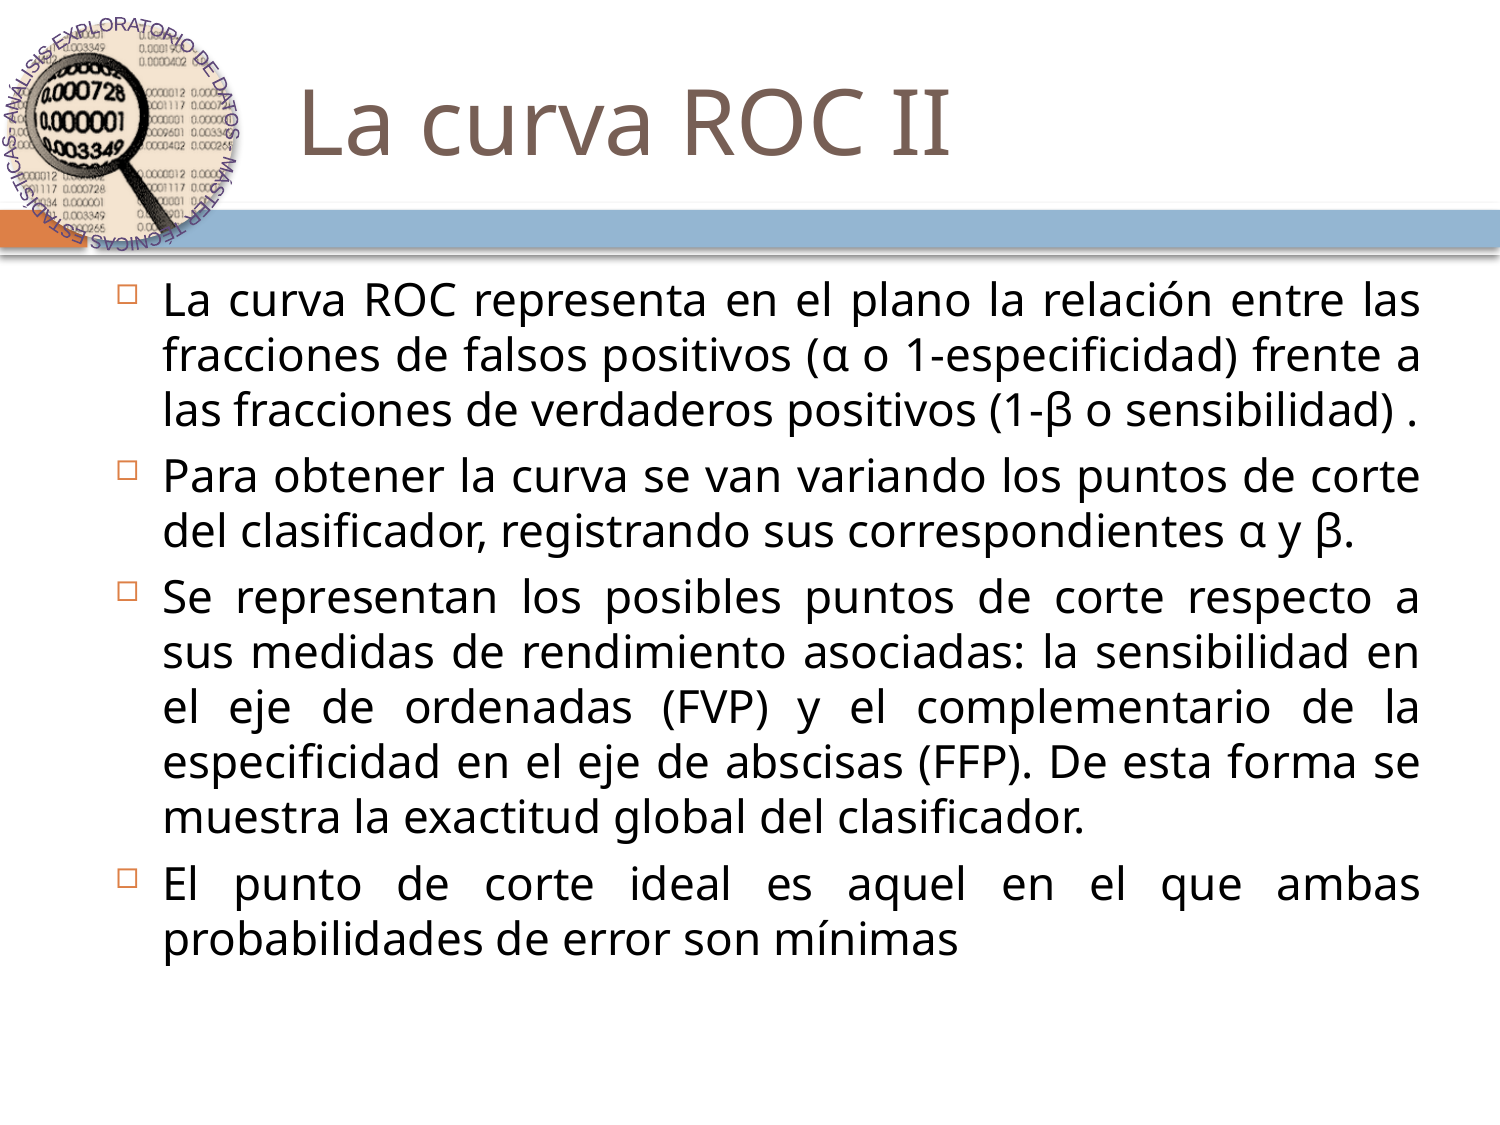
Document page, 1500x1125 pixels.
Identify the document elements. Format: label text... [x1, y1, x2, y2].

title La curva ROC II [281, 37, 1454, 201]
list La curva ROC representa en el plano la relación entre las fracciones de falsos positivos (α o 1-especificidad) frente a las fracciones de verdaderos positivos (1-β o sensibilidad) . Para obtener la curva se van variando los puntos de corte del clasificador, registrando sus correspondientes α y β. Se representan los posibles puntos de corte respecto a sus medidas de rendimiento asociadas: la sensibilidad en el eje de ordenadas (FVP) y el complementario de la especificidad en el eje de abscisas (FFP). De esta forma se muestra la exactitud global del clasificador. El punto de corte ideal es aquel en el que ambas probabilidades de error son mínimas [100, 262, 1439, 1001]
